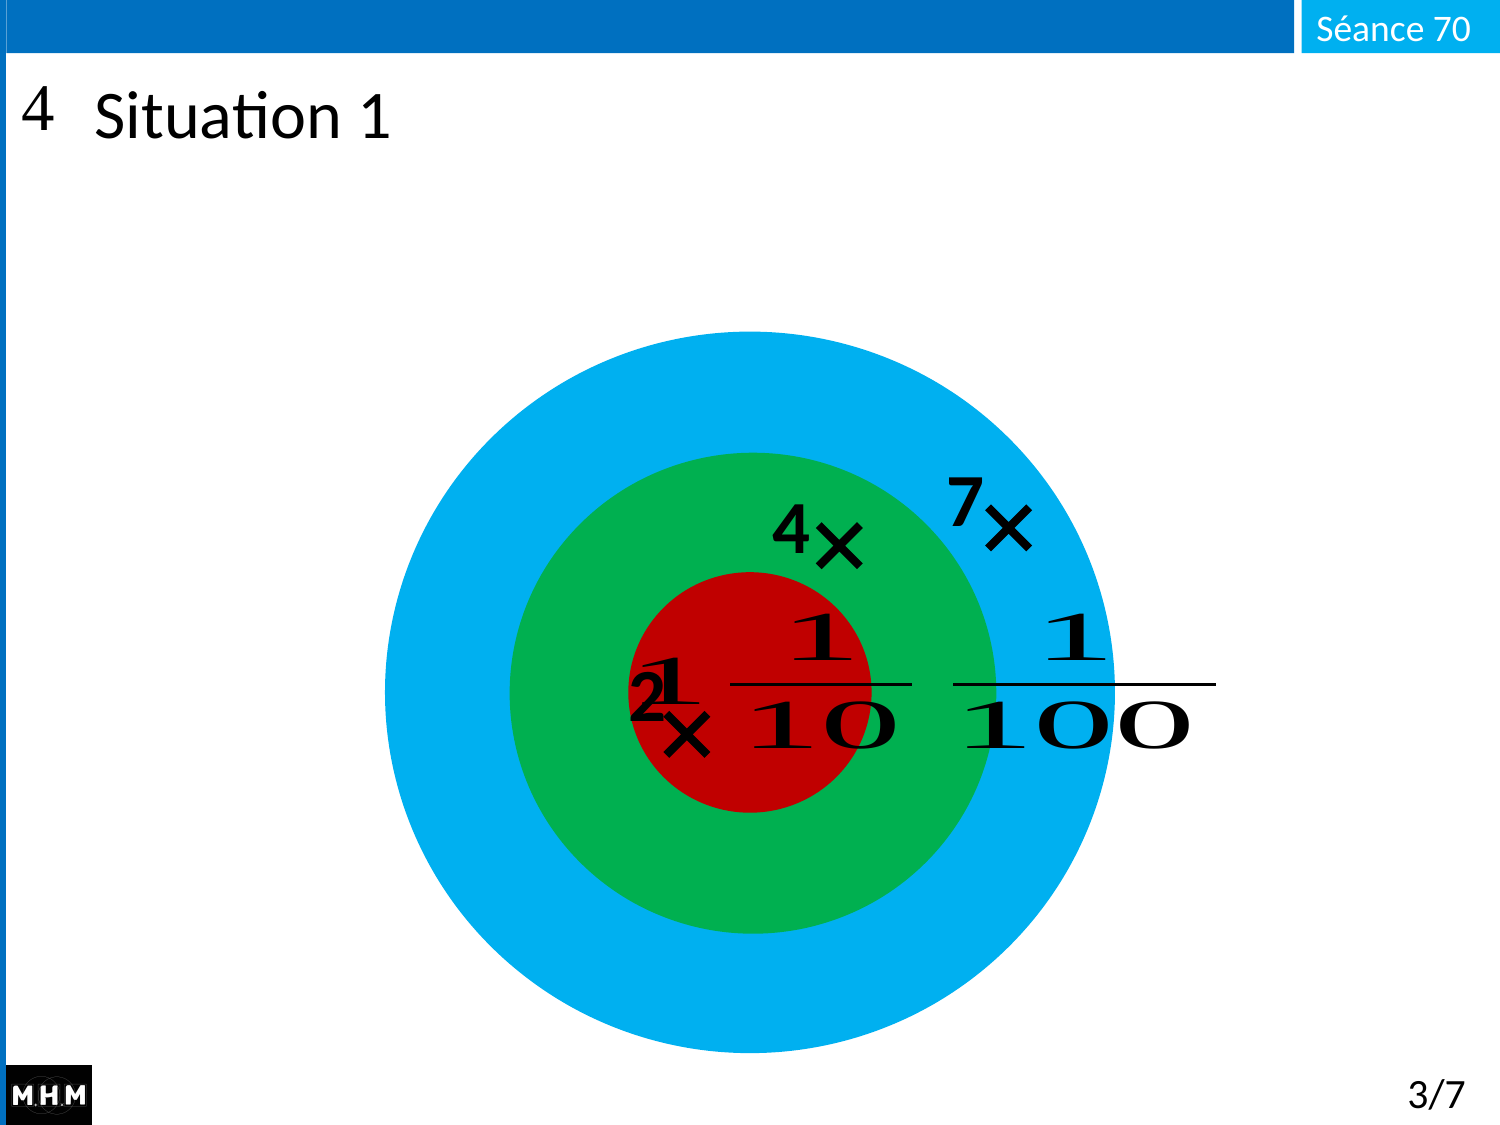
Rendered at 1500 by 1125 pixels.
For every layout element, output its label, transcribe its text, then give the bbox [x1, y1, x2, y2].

list 3/7 [1373, 1064, 1500, 1125]
title Situation 1 [79, 71, 1374, 161]
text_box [384, 331, 1219, 1054]
picture [6, 1065, 92, 1125]
